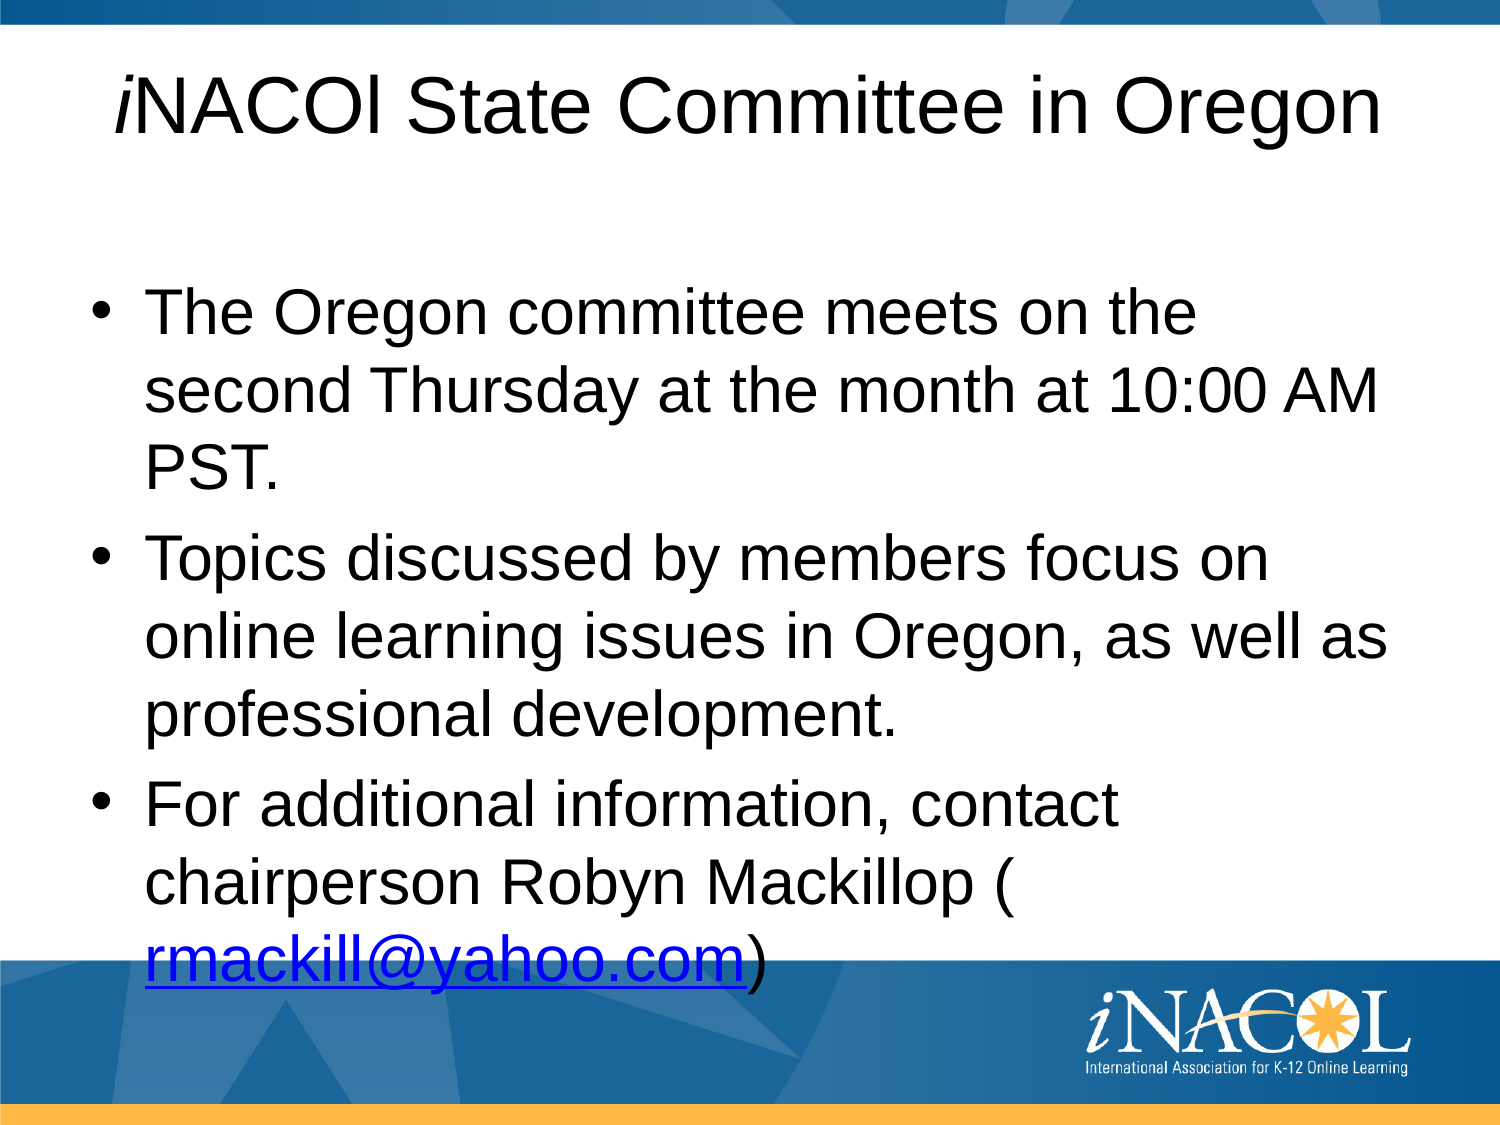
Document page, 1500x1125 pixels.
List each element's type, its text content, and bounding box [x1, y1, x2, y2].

picture [0, 0, 1500, 1125]
list The Oregon committee meets on the second Thursday at the month at 10:00 AM PST. Topics discussed by members focus on online learning issues in Oregon, as well as professional development. For additional information, contact chairperson Robyn Mackillop (rmackill@yahoo.com) [75, 262, 1425, 1005]
title iNACOl State Committee in Oregon [75, 45, 1425, 233]
